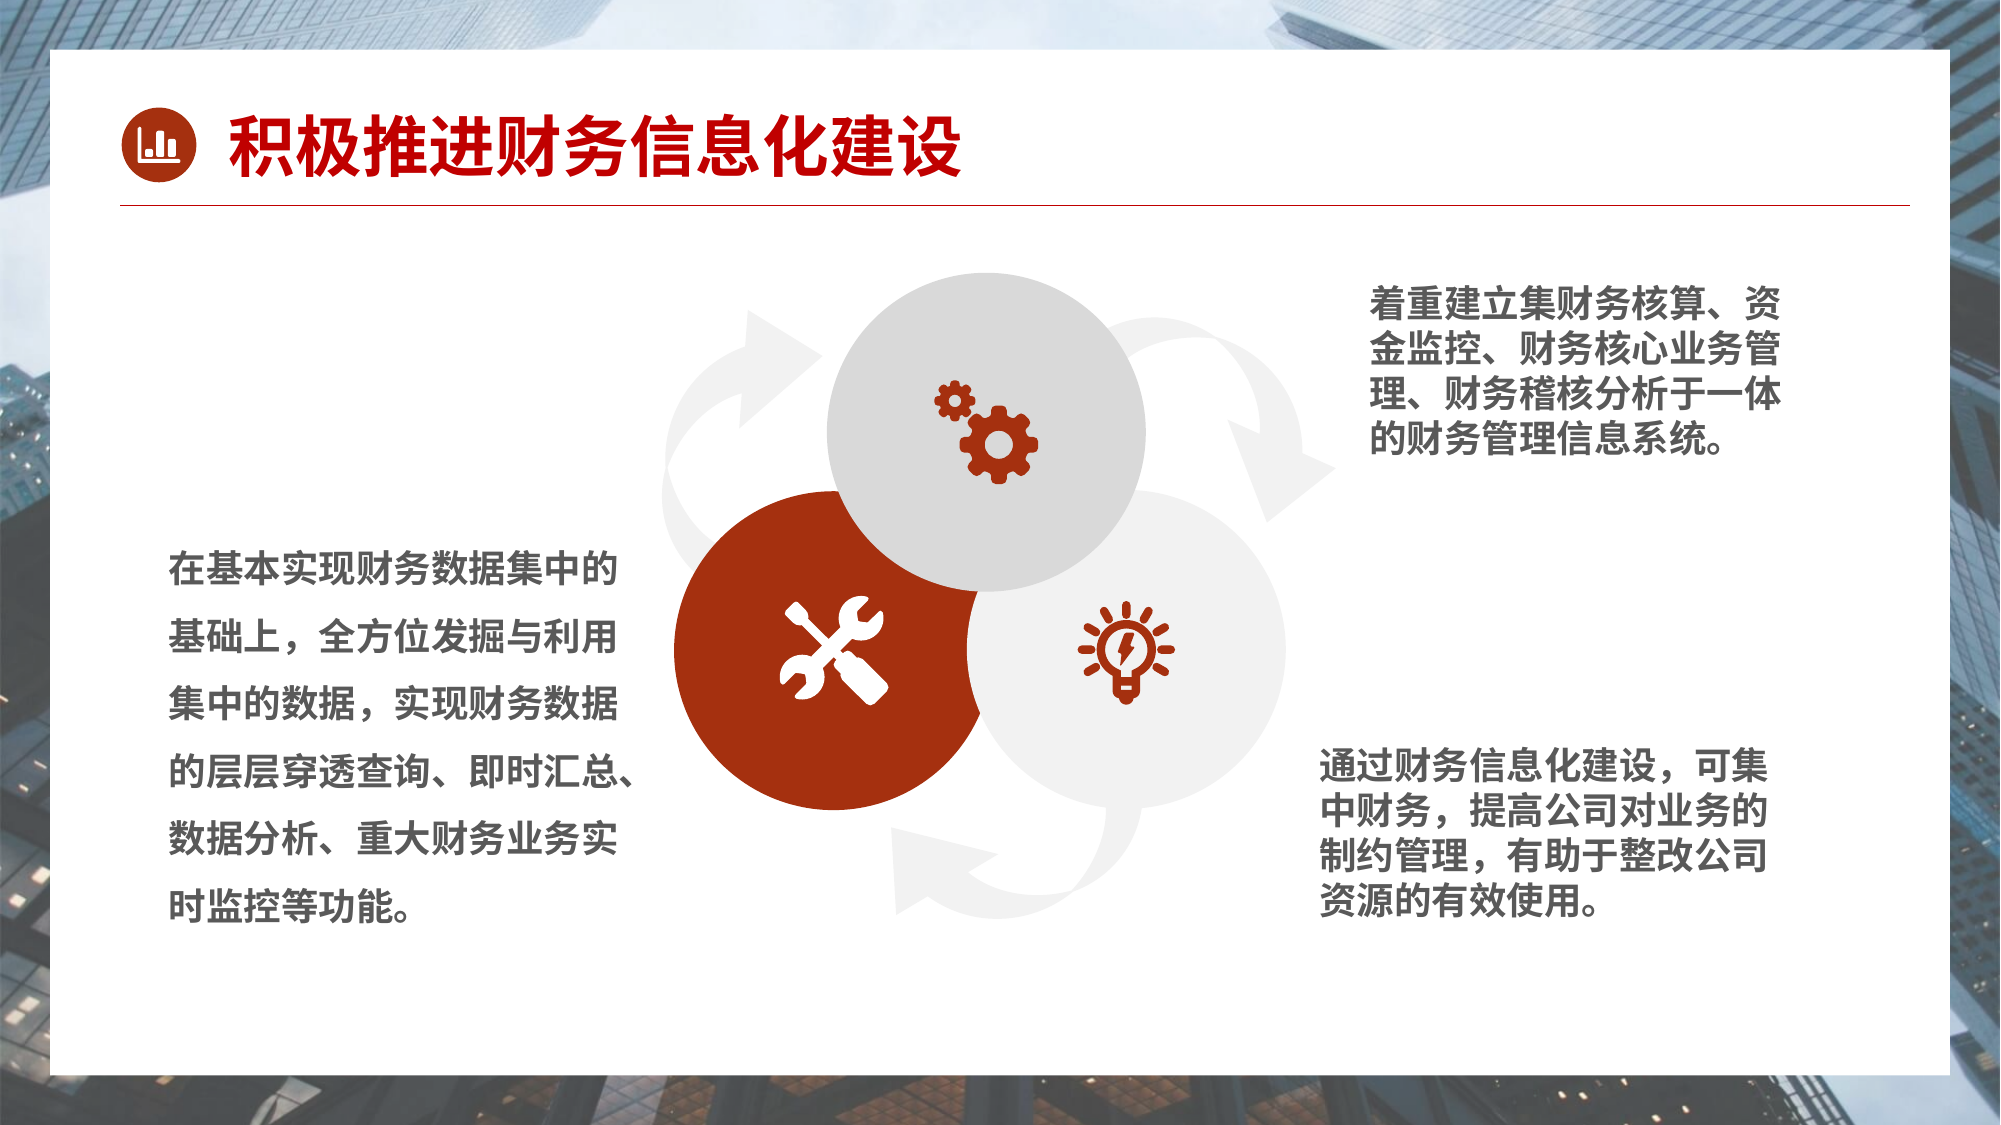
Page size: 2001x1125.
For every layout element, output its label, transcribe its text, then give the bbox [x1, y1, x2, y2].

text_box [661, 272, 1336, 919]
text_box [121, 107, 197, 183]
text_box 通过财务信息化建设，可集中财务，提高公司对业务的制约管理，有助于整改公司资源的有效使用。 [1304, 734, 1794, 930]
text_box 在基本实现财务数据集中的基础上，全方位发掘与利用集中的数据，实现财务数据的层层穿透查询、即时汇总、数据分析、重大财务业务实时监控等功能。 [154, 515, 644, 935]
text_box 例如：报销会议费未附会议通知，培训旅费不附培训文件；专家评审费不在会议费中列支，未附发放表，也无专家领取签字；发放实物福利费无发放明细表。 [0, 0, 2000, 1125]
text_box 积极推进财务信息化建设 [214, 96, 978, 192]
text_box 着重建立集财务核算、资金监控、财务核心业务管理、财务稽核分析于一体的财务管理信息系统。 [1354, 272, 1803, 468]
